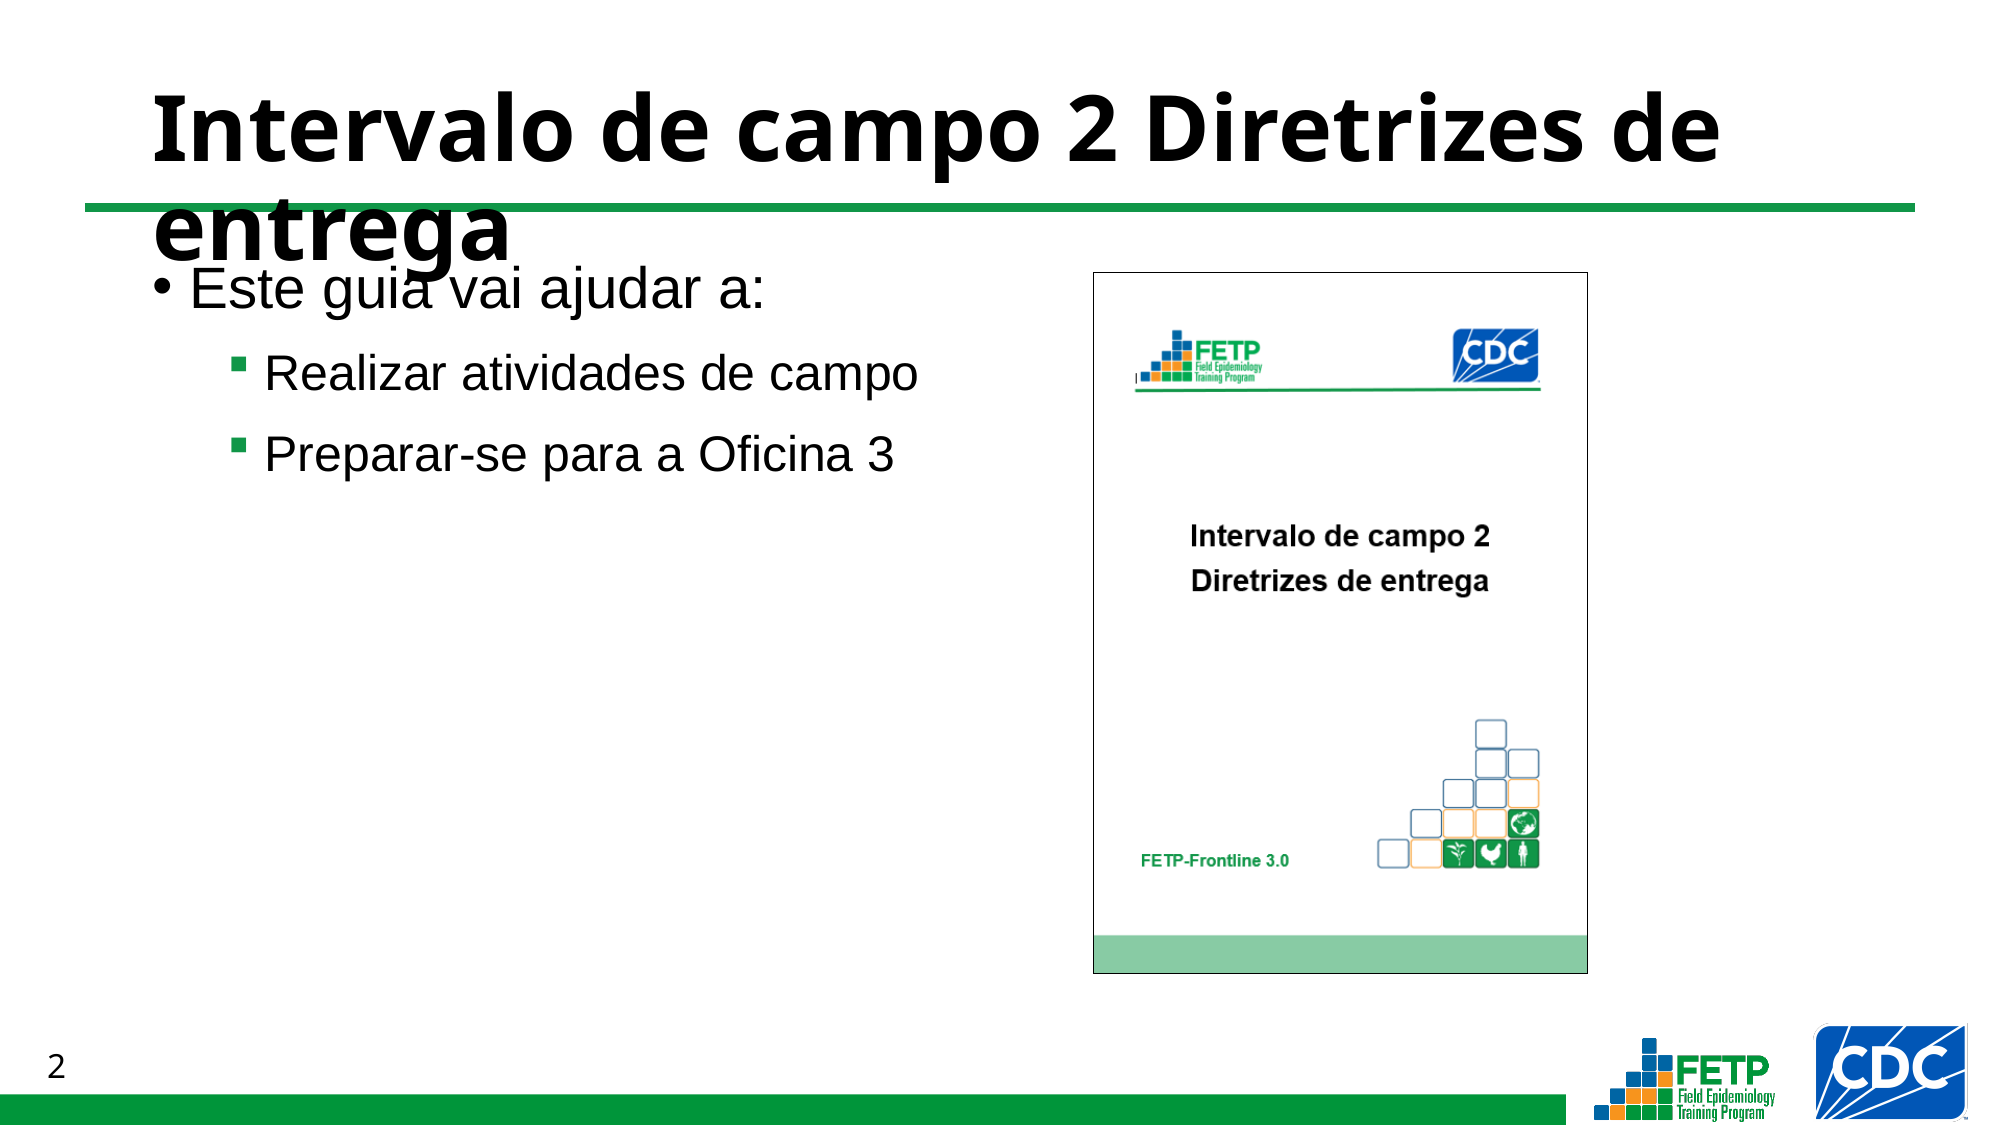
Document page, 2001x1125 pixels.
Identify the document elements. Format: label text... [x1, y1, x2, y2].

picture [1594, 1038, 1775, 1122]
list Este guia vai ajudar a: Realizar atividades de campo Preparar-se para a Oficina 3 [137, 242, 1863, 1004]
picture [1813, 1023, 1968, 1122]
picture [1093, 272, 1588, 974]
title Intervalo de campo 2 Diretrizes de entrega [137, 75, 1916, 207]
